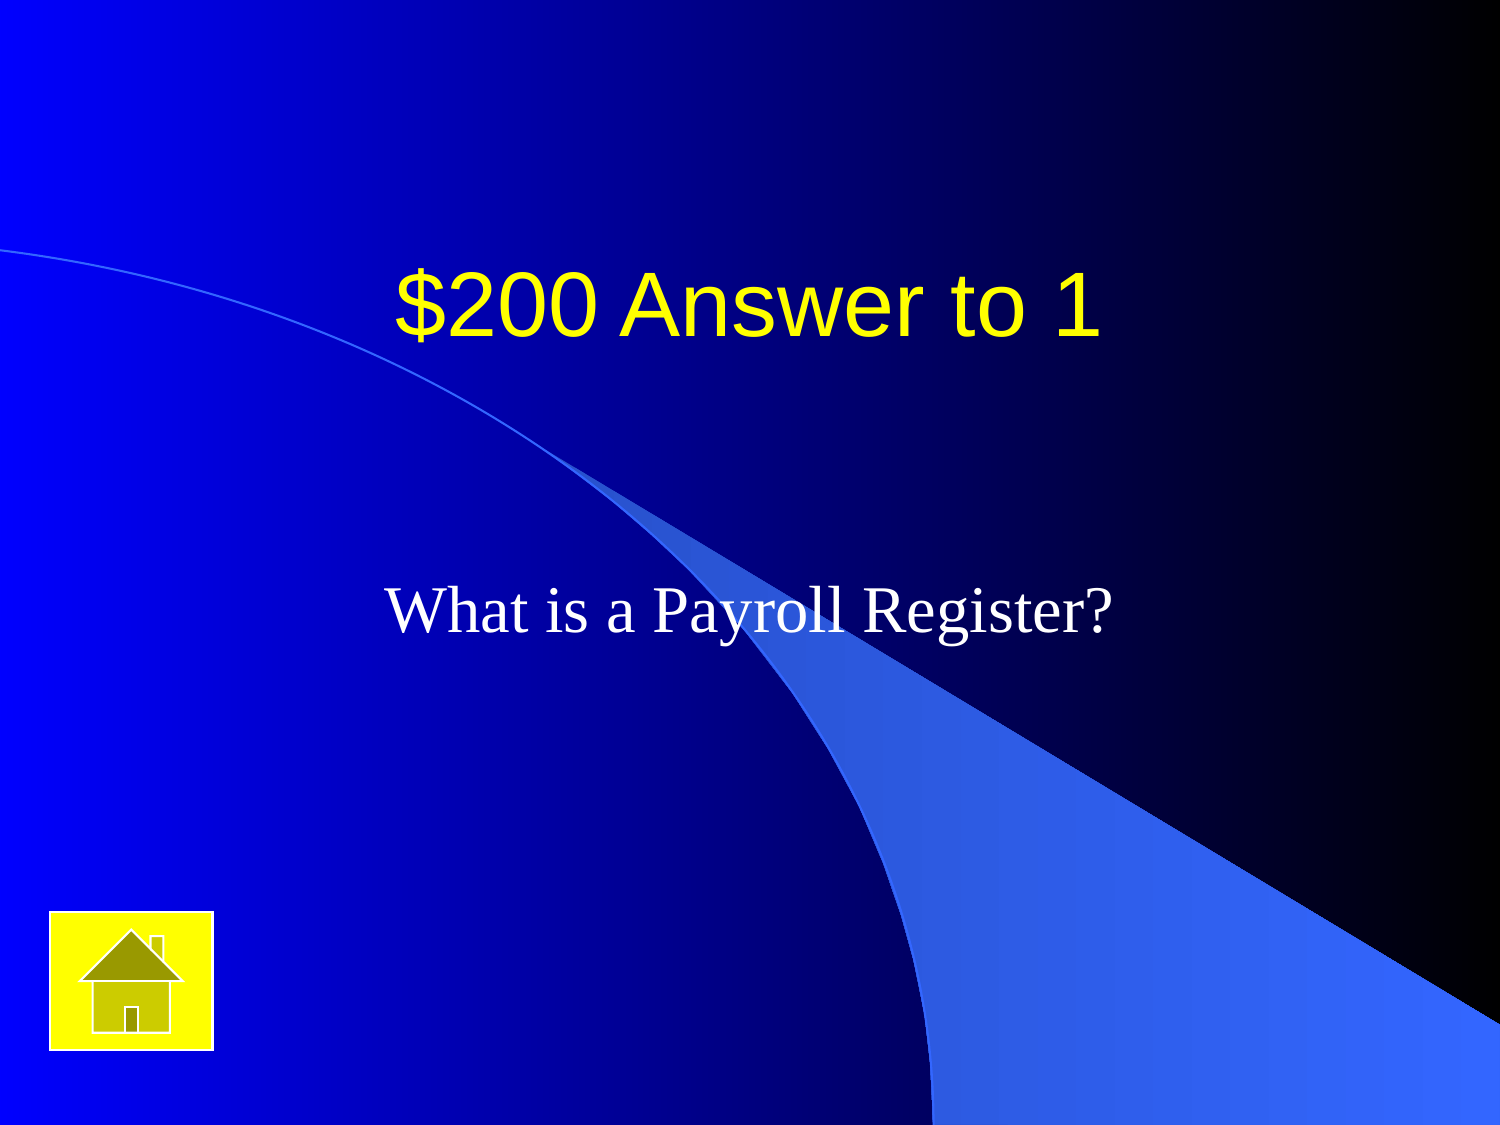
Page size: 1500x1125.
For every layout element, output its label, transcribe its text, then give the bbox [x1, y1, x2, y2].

title $200 Answer to 1 [112, 174, 1388, 363]
subtitle What is a Payroll Register? [112, 462, 1388, 751]
